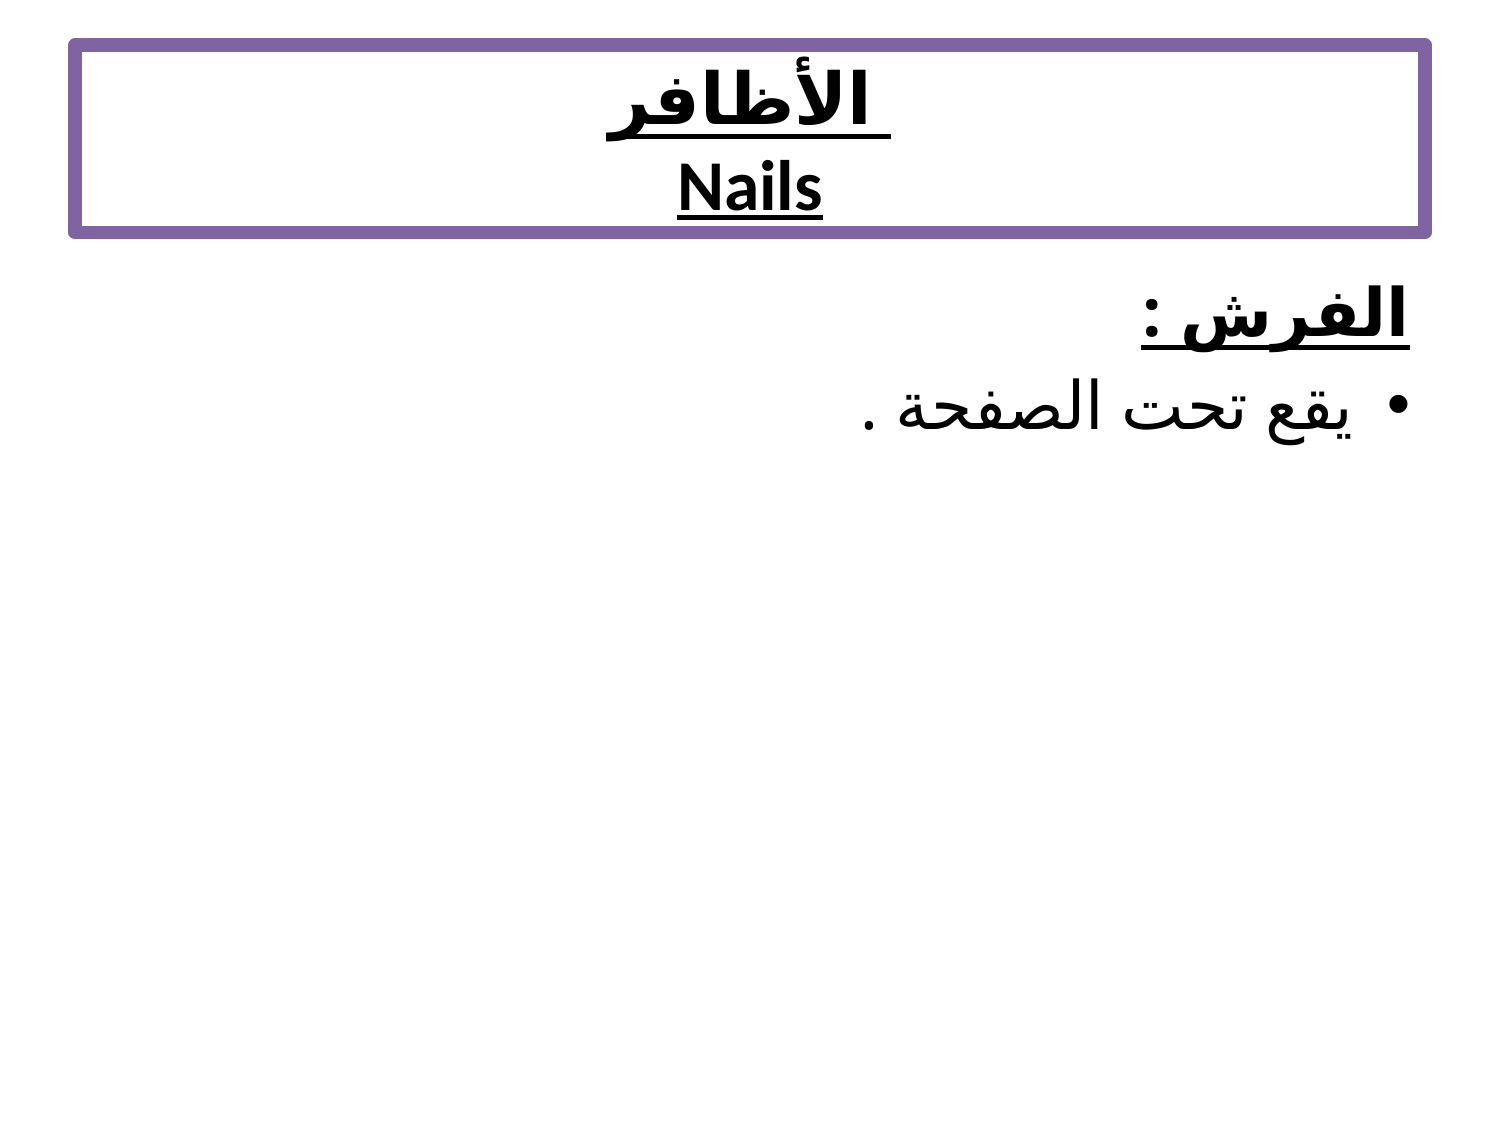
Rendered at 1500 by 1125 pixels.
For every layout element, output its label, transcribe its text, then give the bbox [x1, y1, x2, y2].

list الفرش : يقع تحت الصفحة . [75, 262, 1425, 1005]
title الأظافر Nails [75, 45, 1425, 233]
